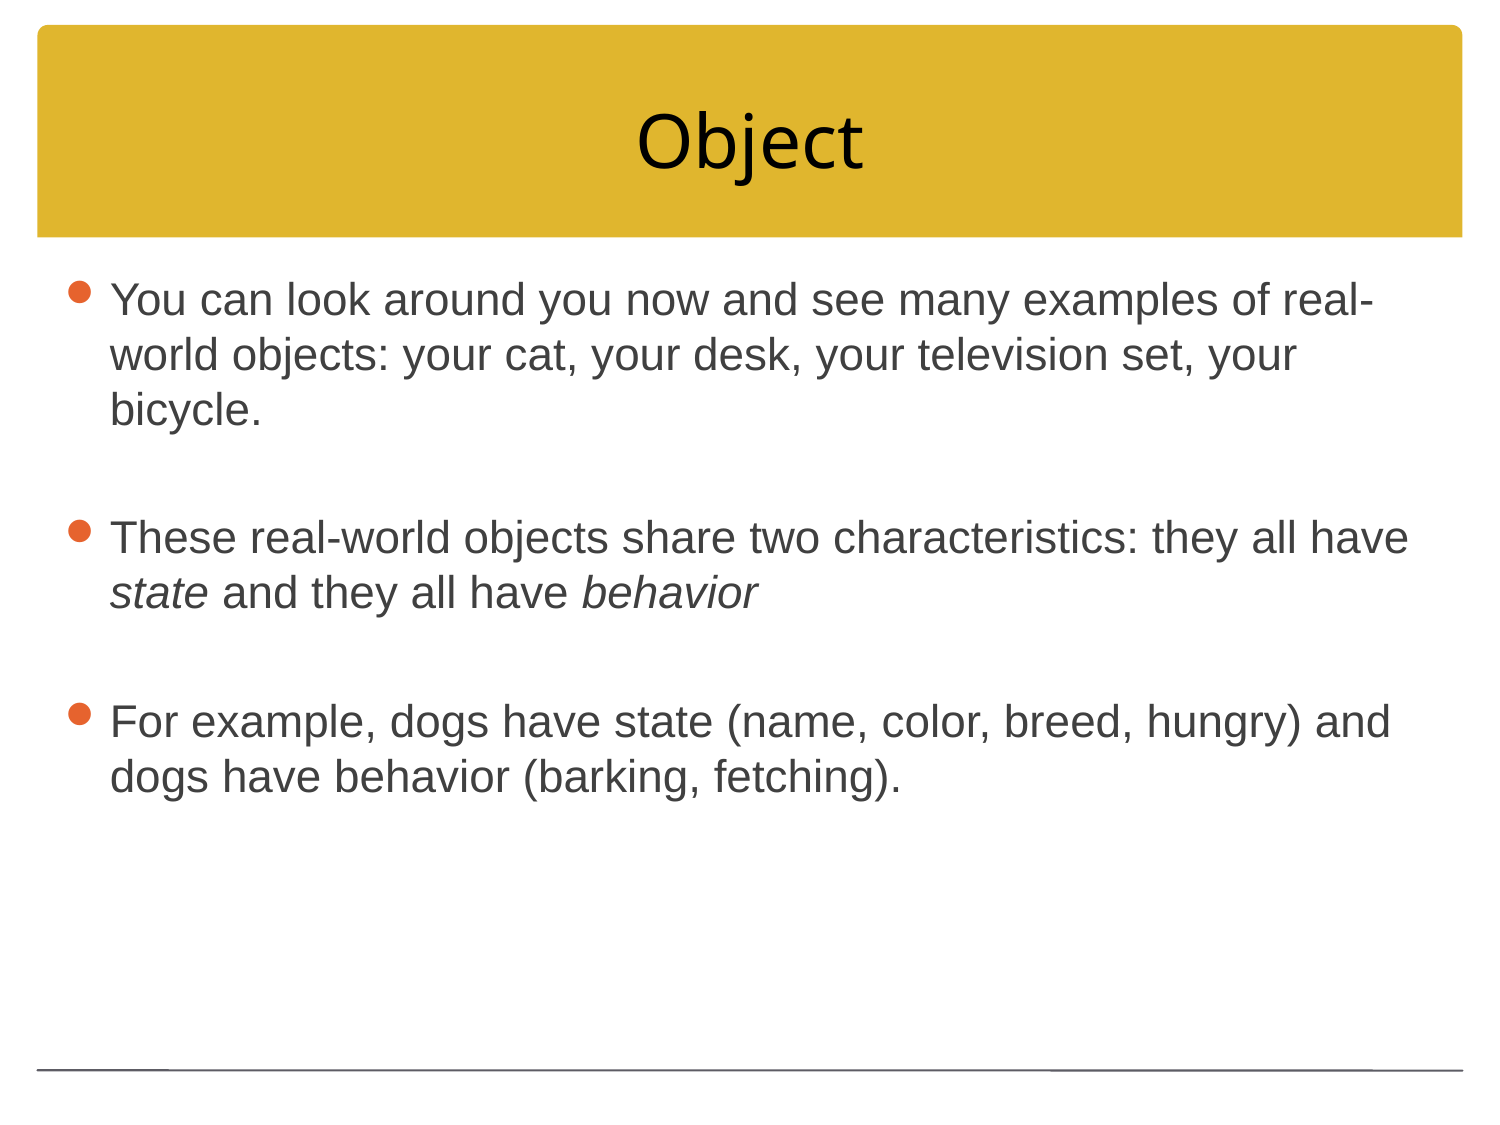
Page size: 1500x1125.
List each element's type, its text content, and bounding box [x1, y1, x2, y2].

title Object [49, 44, 1451, 233]
list You can look around you now and see many examples of real-world objects: your cat, your desk, your television set, your bicycle. These real-world objects share two characteristics: they all have state and they all have behavior For example, dogs have state (name, color, breed, hungry) and dogs have behavior (barking, fetching). [49, 262, 1451, 1051]
